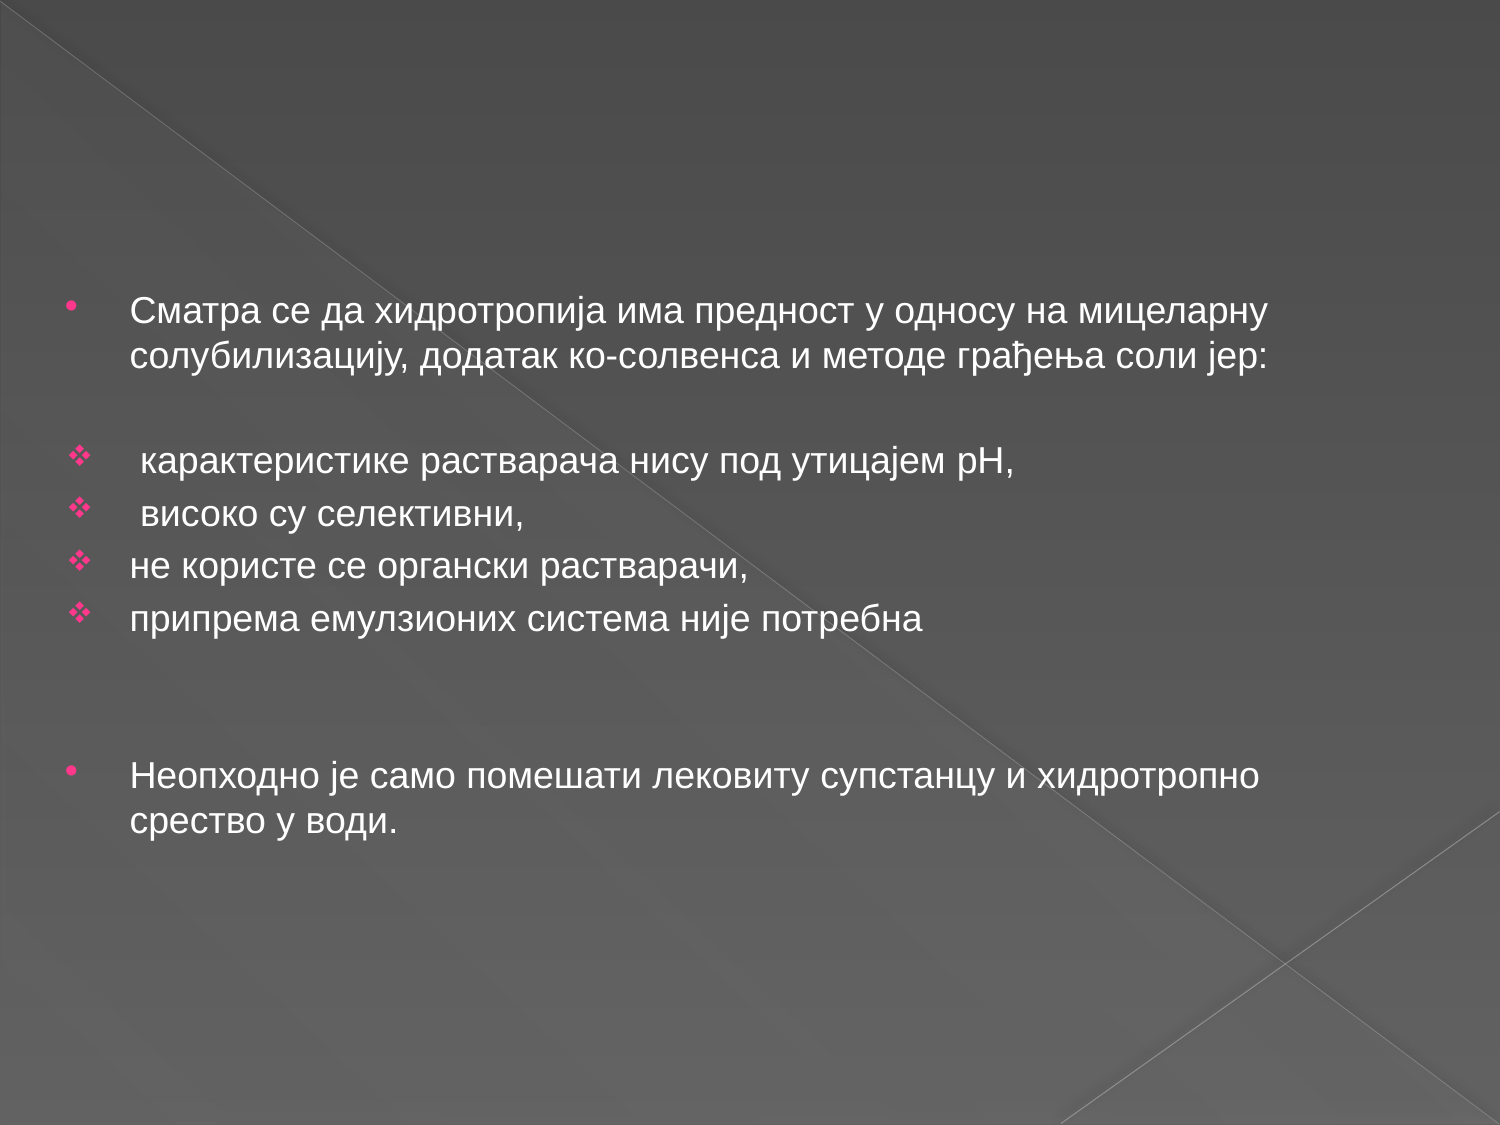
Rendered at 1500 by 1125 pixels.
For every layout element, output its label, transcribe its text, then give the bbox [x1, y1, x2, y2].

list Сматра се да хидротропија има предност у односу на мицеларну солубилизацију, додатак ко-солвенса и методе грађења соли јер: карактеристике растварача нису под утицајем pH, високо су селективни, не користе се органски растварачи, припрема емулзионих система није потребна Неопходно је само помешати лековиту супстанцу и хидротропно срество у води. [41, 278, 1341, 1042]
